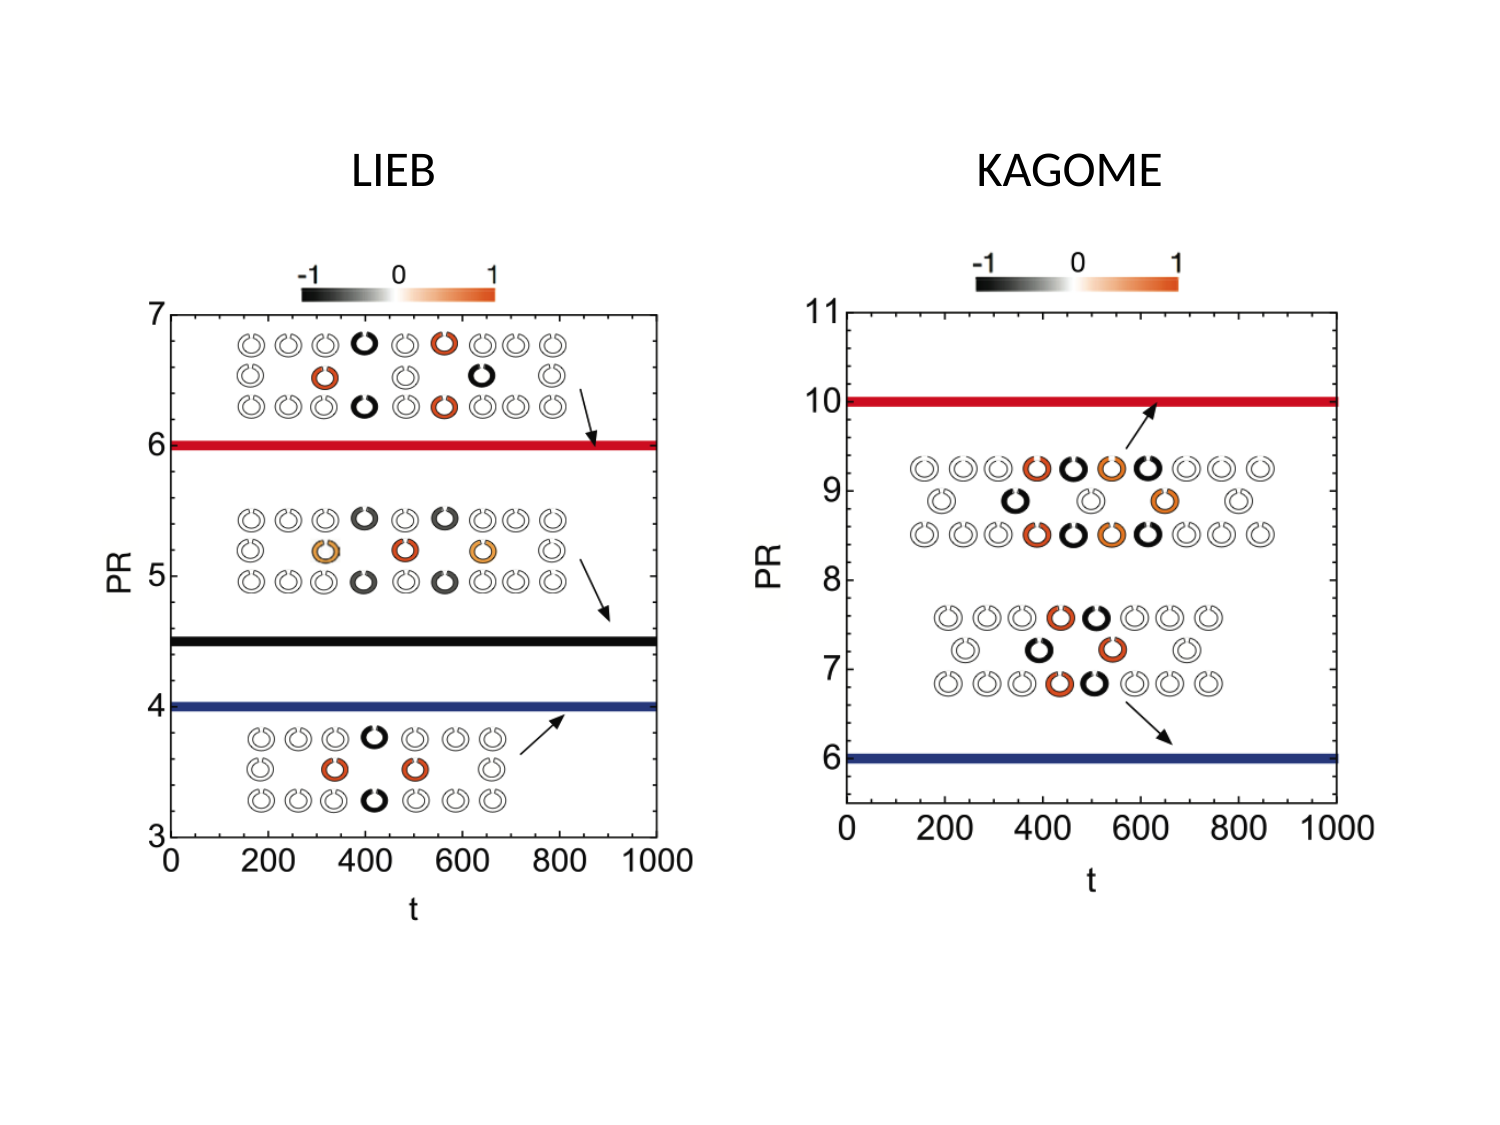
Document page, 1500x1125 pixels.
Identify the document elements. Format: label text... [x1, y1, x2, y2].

picture [737, 237, 1400, 909]
text_box KAGOME [961, 129, 1190, 204]
picture [101, 237, 710, 935]
text_box LIEB [336, 129, 455, 204]
